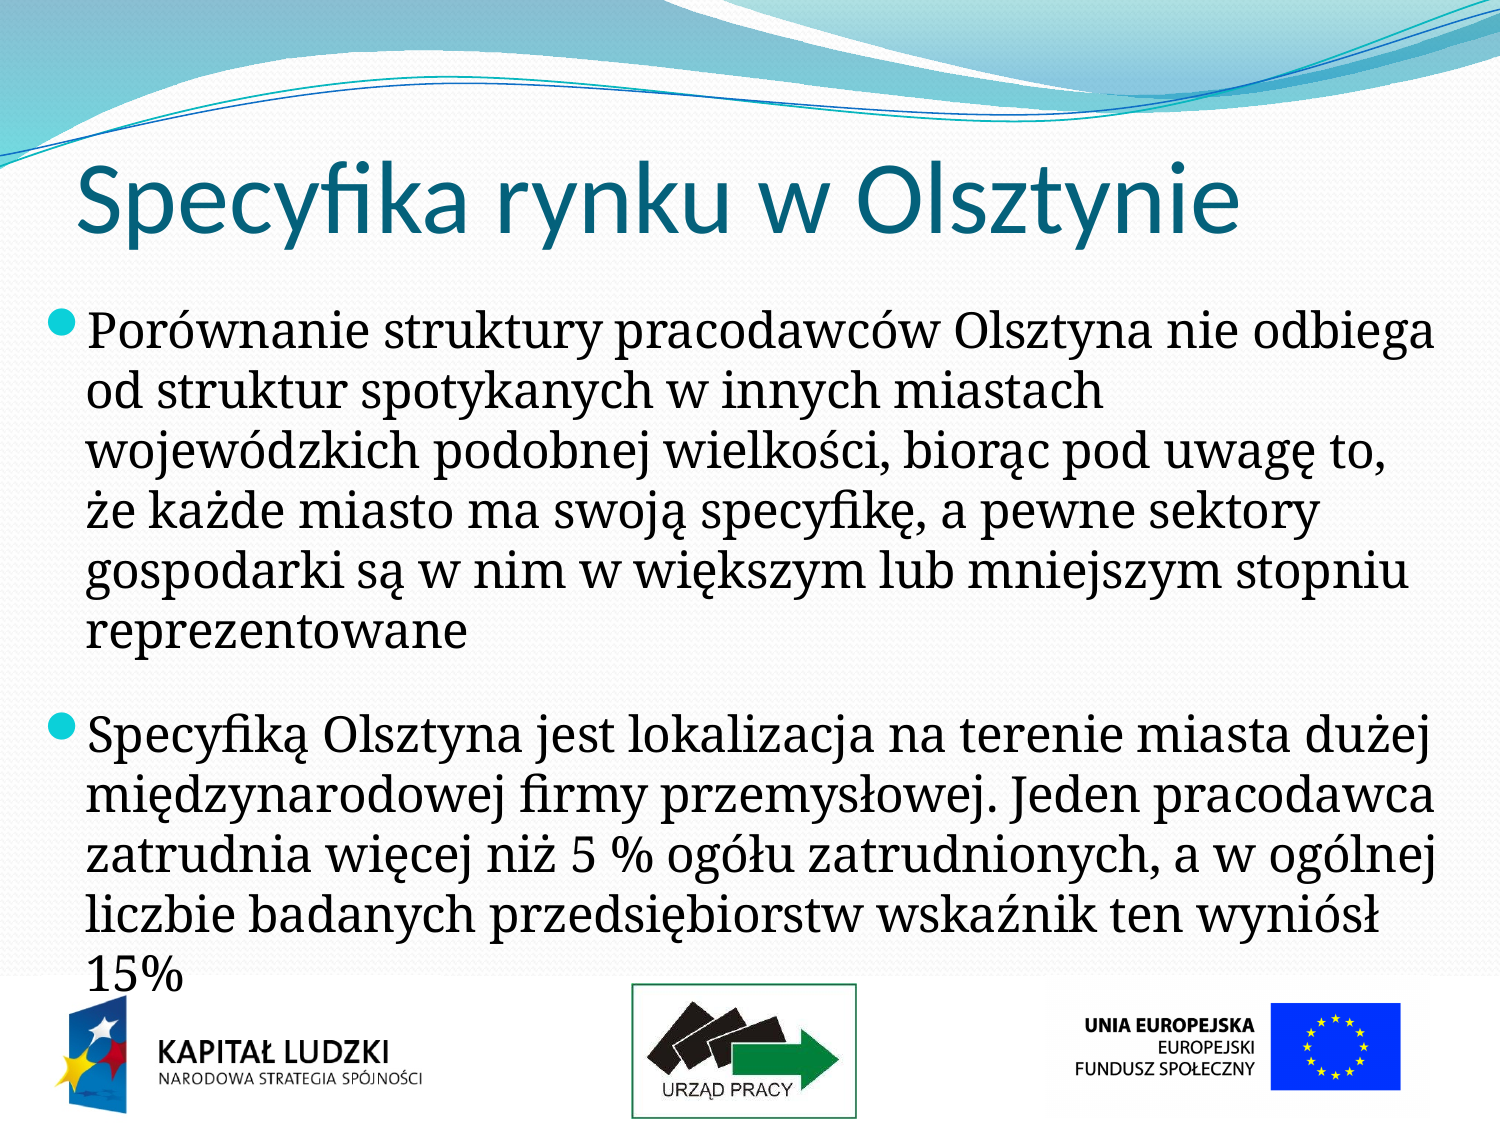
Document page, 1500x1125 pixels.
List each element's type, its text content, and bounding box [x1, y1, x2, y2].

picture [41, 1012, 442, 1125]
picture [631, 1012, 857, 1119]
title Specyfika rynku w Olsztynie [75, 66, 1425, 254]
picture [1045, 1012, 1430, 1118]
list Porównanie struktury pracodawców Olsztyna nie odbiega od struktur spotykanych w innych miastach wojewódzkich podobnej wielkości, biorąc pod uwagę to, że każde miasto ma swoją specyfikę, a pewne sektory gospodarki są w nim w większym lub mniejszym stopniu reprezentowane Specyfiką Olsztyna jest lokalizacja na terenie miasta dużej międzynarodowej firmy przemysłowej. Jeden pracodawca zatrudnia więcej niż 5 % ogółu zatrudnionych, a w ogólnej liczbie badanych przedsiębiorstw wskaźnik ten wyniósł 15% [29, 291, 1459, 1012]
